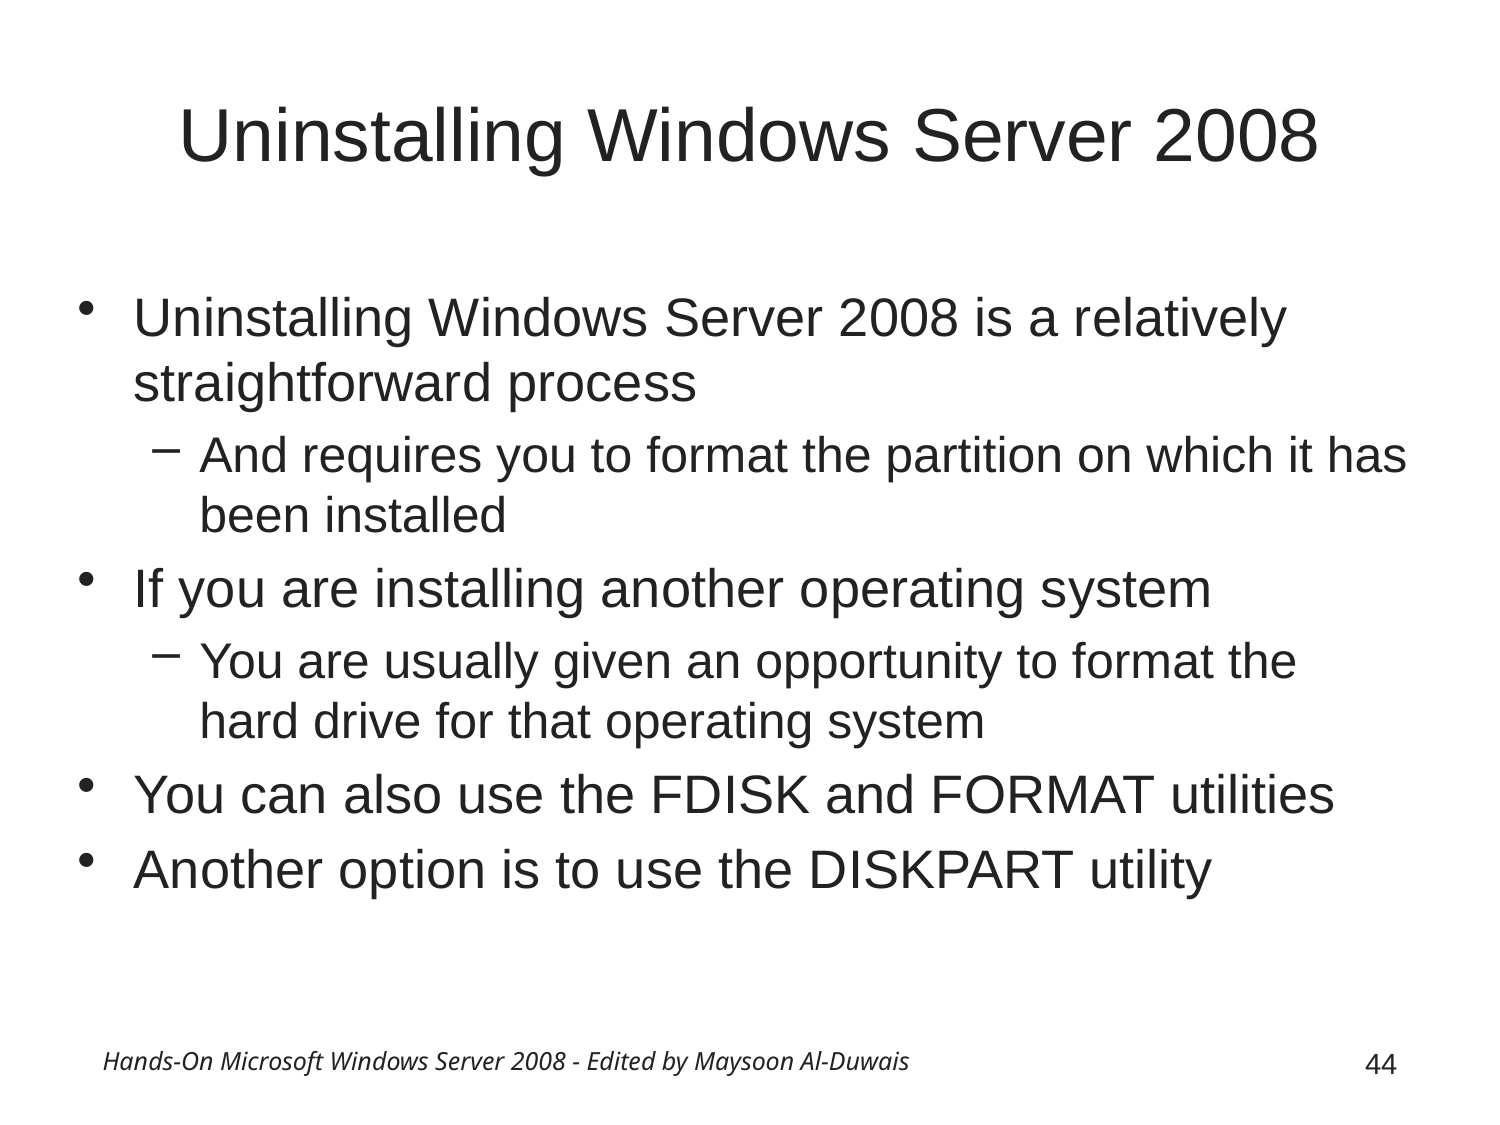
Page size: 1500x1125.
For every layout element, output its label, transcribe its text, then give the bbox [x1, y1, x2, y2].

list Uninstalling Windows Server 2008 is a relatively straightforward process And requires you to format the partition on which it has been installed If you are installing another operating system You are usually given an opportunity to format the hard drive for that operating system You can also use the FDISK and FORMAT utilities Another option is to use the DISKPART utility [62, 274, 1426, 1026]
title Uninstalling Windows Server 2008 [87, 37, 1413, 226]
slide_number 44 [1074, 1037, 1413, 1101]
footer Hands-On Microsoft Windows Server 2008 - Edited by Maysoon Al-Duwais [87, 1037, 1074, 1101]
